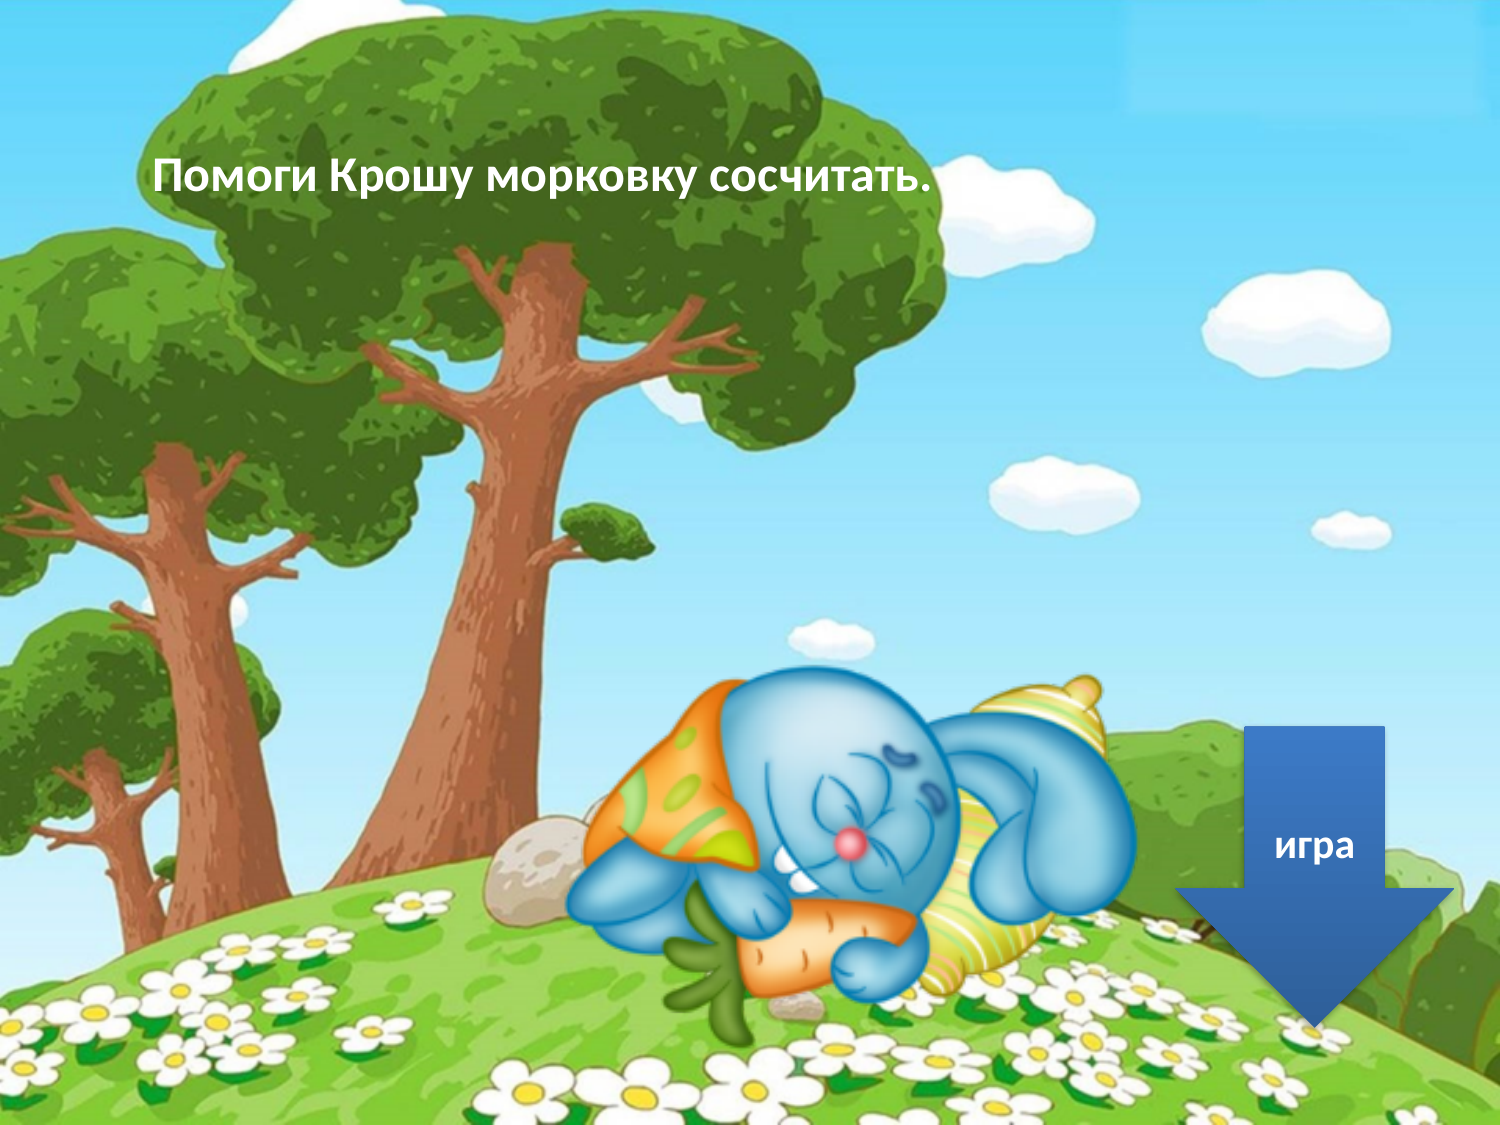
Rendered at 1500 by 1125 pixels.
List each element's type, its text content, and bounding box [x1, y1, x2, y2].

picture [0, 0, 1500, 1125]
text_box Помоги Крошу морковку сосчитать. [137, 133, 948, 209]
text_box игра [1175, 726, 1455, 1028]
